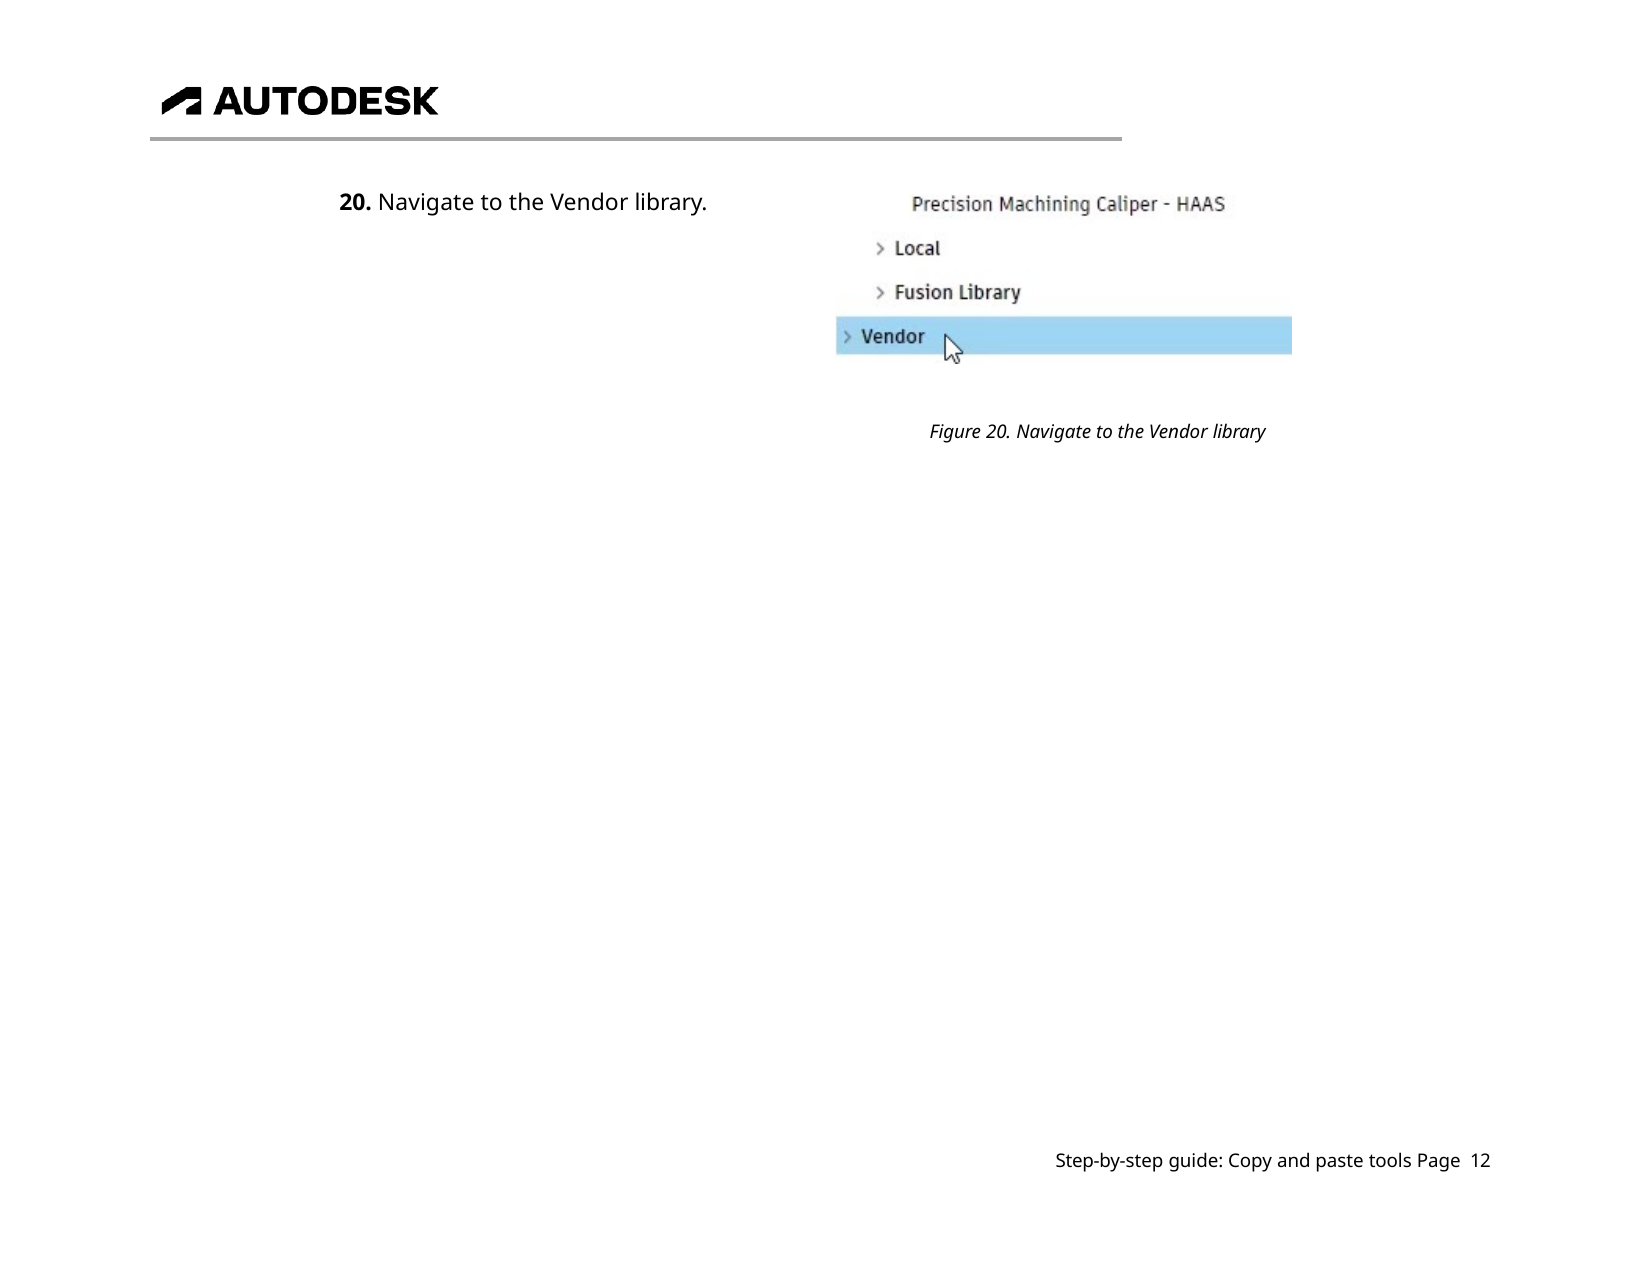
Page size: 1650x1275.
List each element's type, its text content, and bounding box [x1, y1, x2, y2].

text_box 20. Navigate to the Vendor library. [337, 185, 713, 216]
picture [161, 86, 439, 115]
text_box Figure 20. Navigate to the Vendor library [927, 417, 1294, 442]
picture [835, 194, 1292, 364]
slide_number Step-by-step guide: Copy and paste tools Page 10 [1053, 1145, 1509, 1275]
